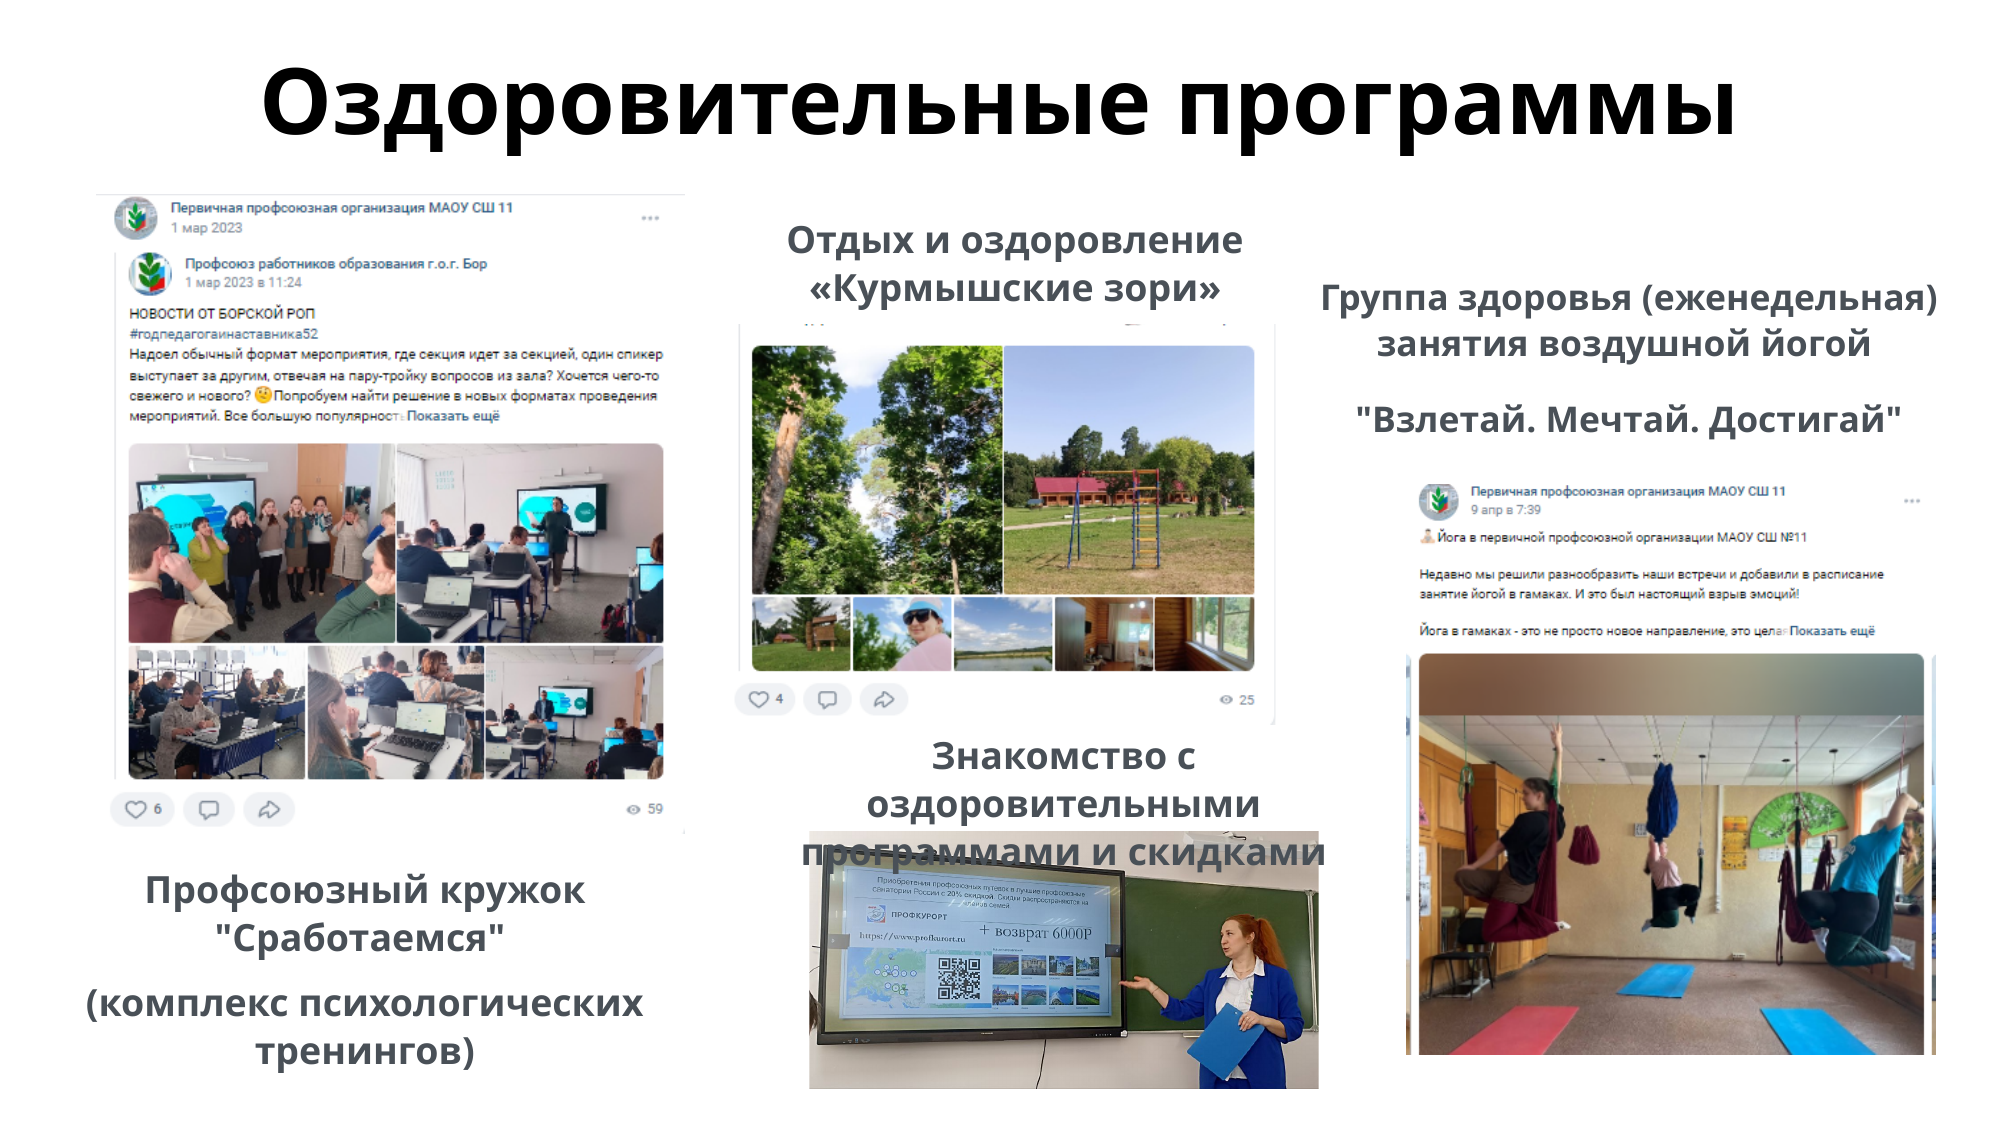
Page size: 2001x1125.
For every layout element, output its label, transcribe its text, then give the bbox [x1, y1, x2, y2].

list Группа здоровья (еженедельная) занятия воздушной йогой "Взлетай. Мечтай. Достигай" [1290, 265, 1959, 449]
picture [96, 194, 685, 834]
text_box Профсоюзный кружок "Сработаемся" (комплекс психологических тренингов) [0, 855, 730, 1080]
picture [1795, 1024, 1804, 1031]
title Оздоровительные программы [137, 51, 1863, 265]
picture [809, 831, 1319, 1089]
picture [724, 324, 1276, 726]
text_box Отдых и оздоровление «Курмышские зори» [685, 205, 1350, 317]
picture [1406, 484, 1936, 1055]
text_box Знакомство с оздоровительными программами и скидками [729, 721, 1398, 881]
